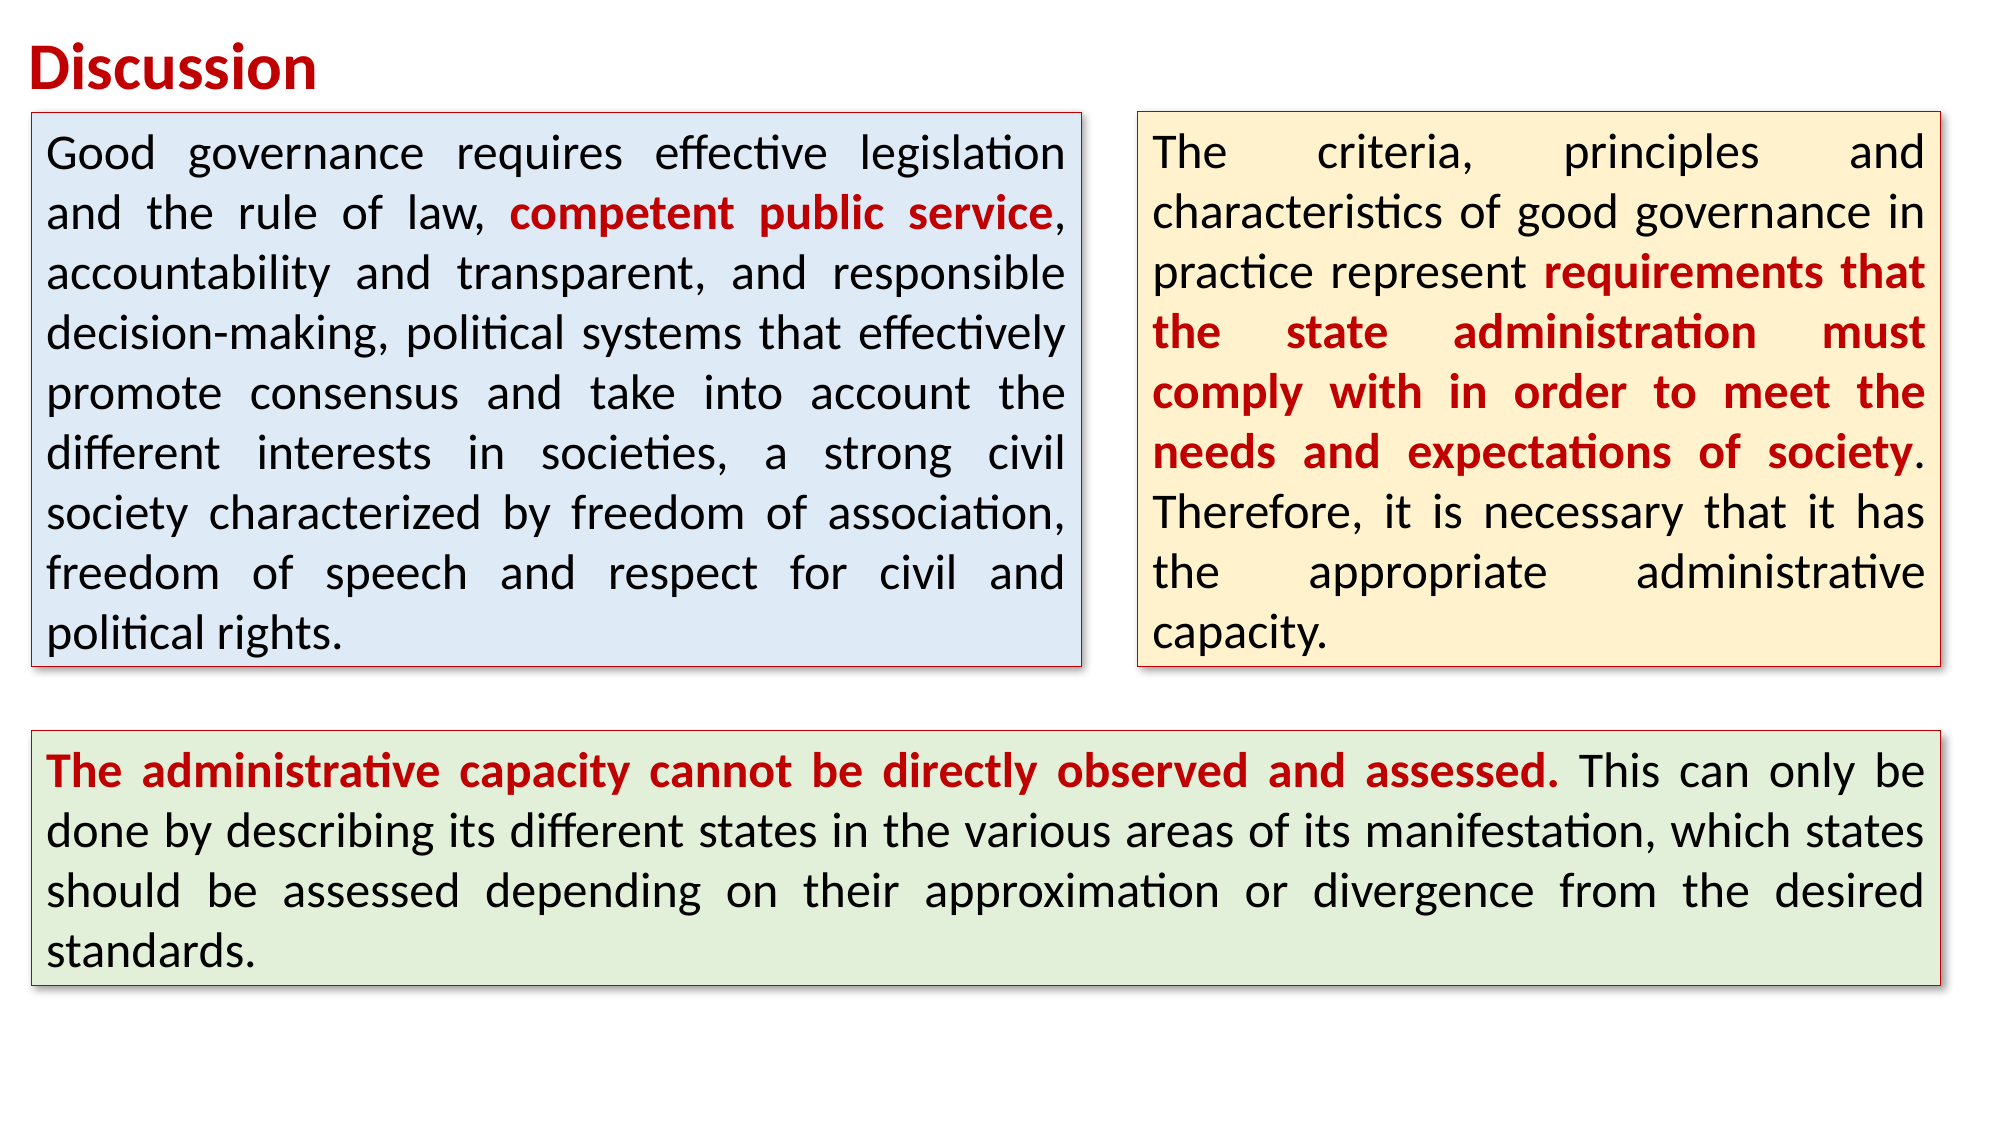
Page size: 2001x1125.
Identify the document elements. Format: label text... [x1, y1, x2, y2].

text_box Discussion [13, 15, 335, 111]
text_box The criteria, principles and characteristics of good governance in practice represent requirements that the state administration must comply with in order to meet the needs and expectations of society. Therefore, it is necessary that it has the appropriate administrative capacity. [1137, 111, 1941, 667]
text_box Good governance requires effective legislation and the rule of law, competent public service, accountability and transparent, and responsible decision-making, political systems that effectively promote consensus and take into account the different interests in societies, a strong civil society characterized by freedom of association, freedom of speech and respect for civil and political rights. [31, 112, 1082, 667]
text_box The administrative capacity cannot be directly observed and assessed. This can only be done by describing its different states in the various areas of its manifestation, which states should be assessed depending on their approximation or divergence from the desired standards. [31, 730, 1941, 986]
